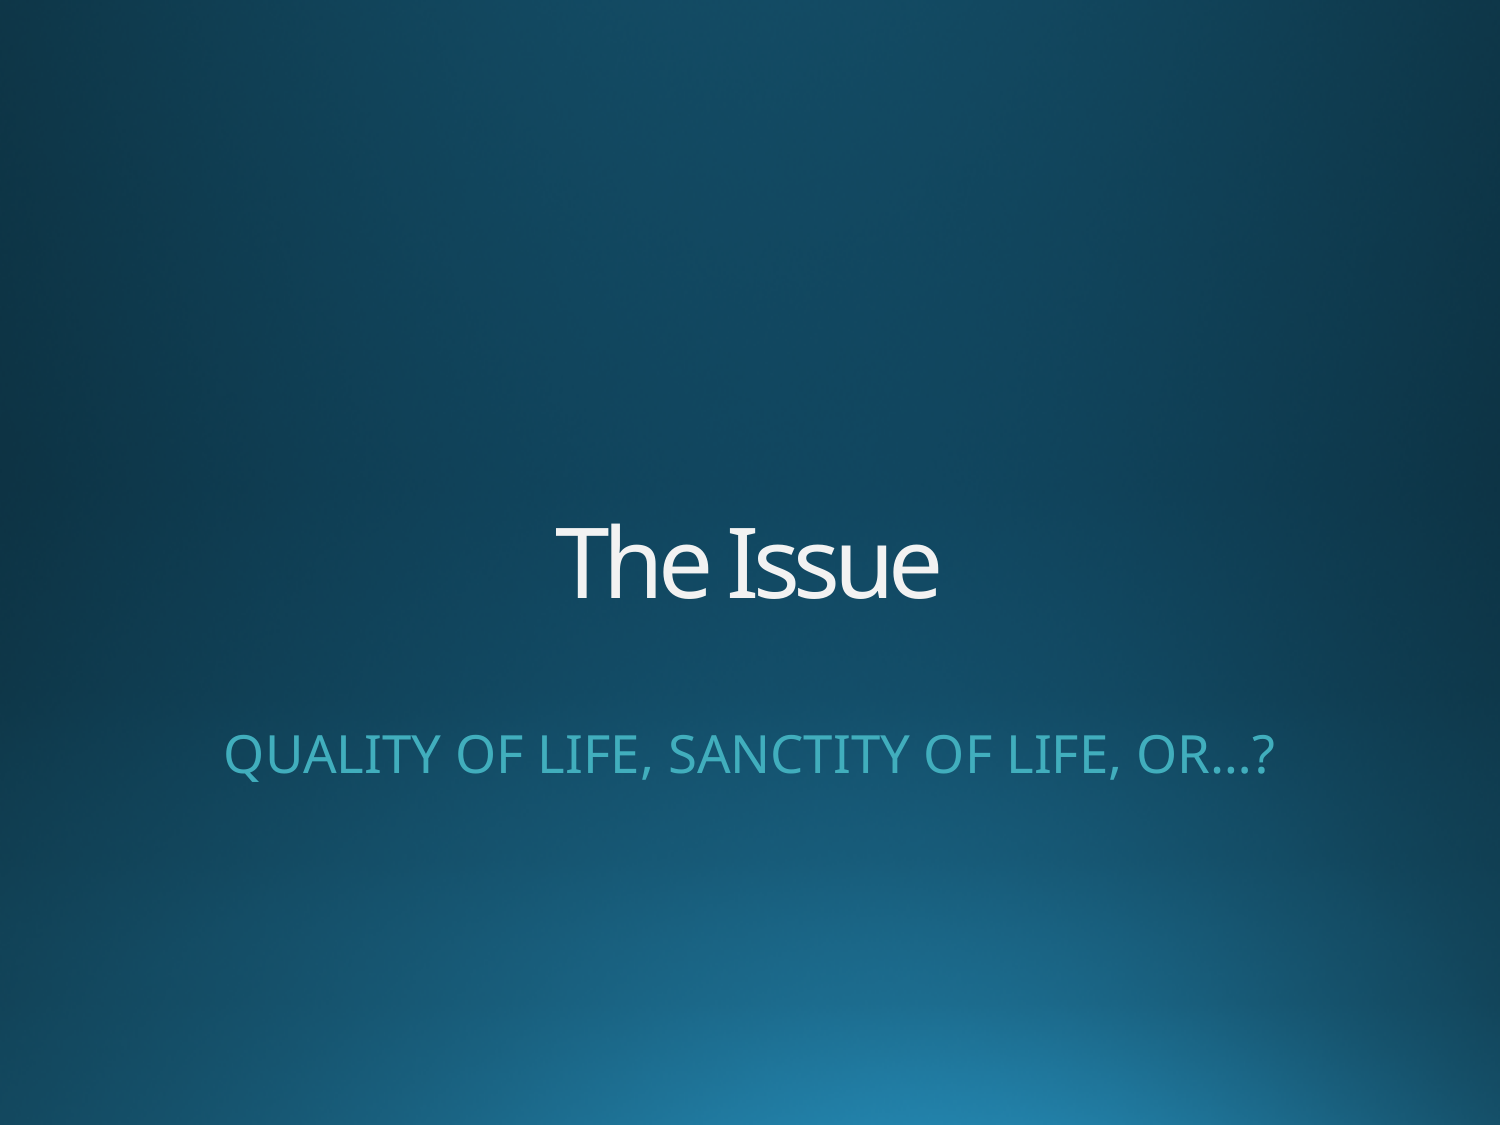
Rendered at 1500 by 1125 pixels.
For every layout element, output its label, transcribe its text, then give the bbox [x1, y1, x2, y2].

text_box [0, 0, 1500, 1125]
title The Issue [187, 506, 1313, 915]
subtitle Quality of life, Sanctity of Life, or…? [188, 678, 1312, 801]
